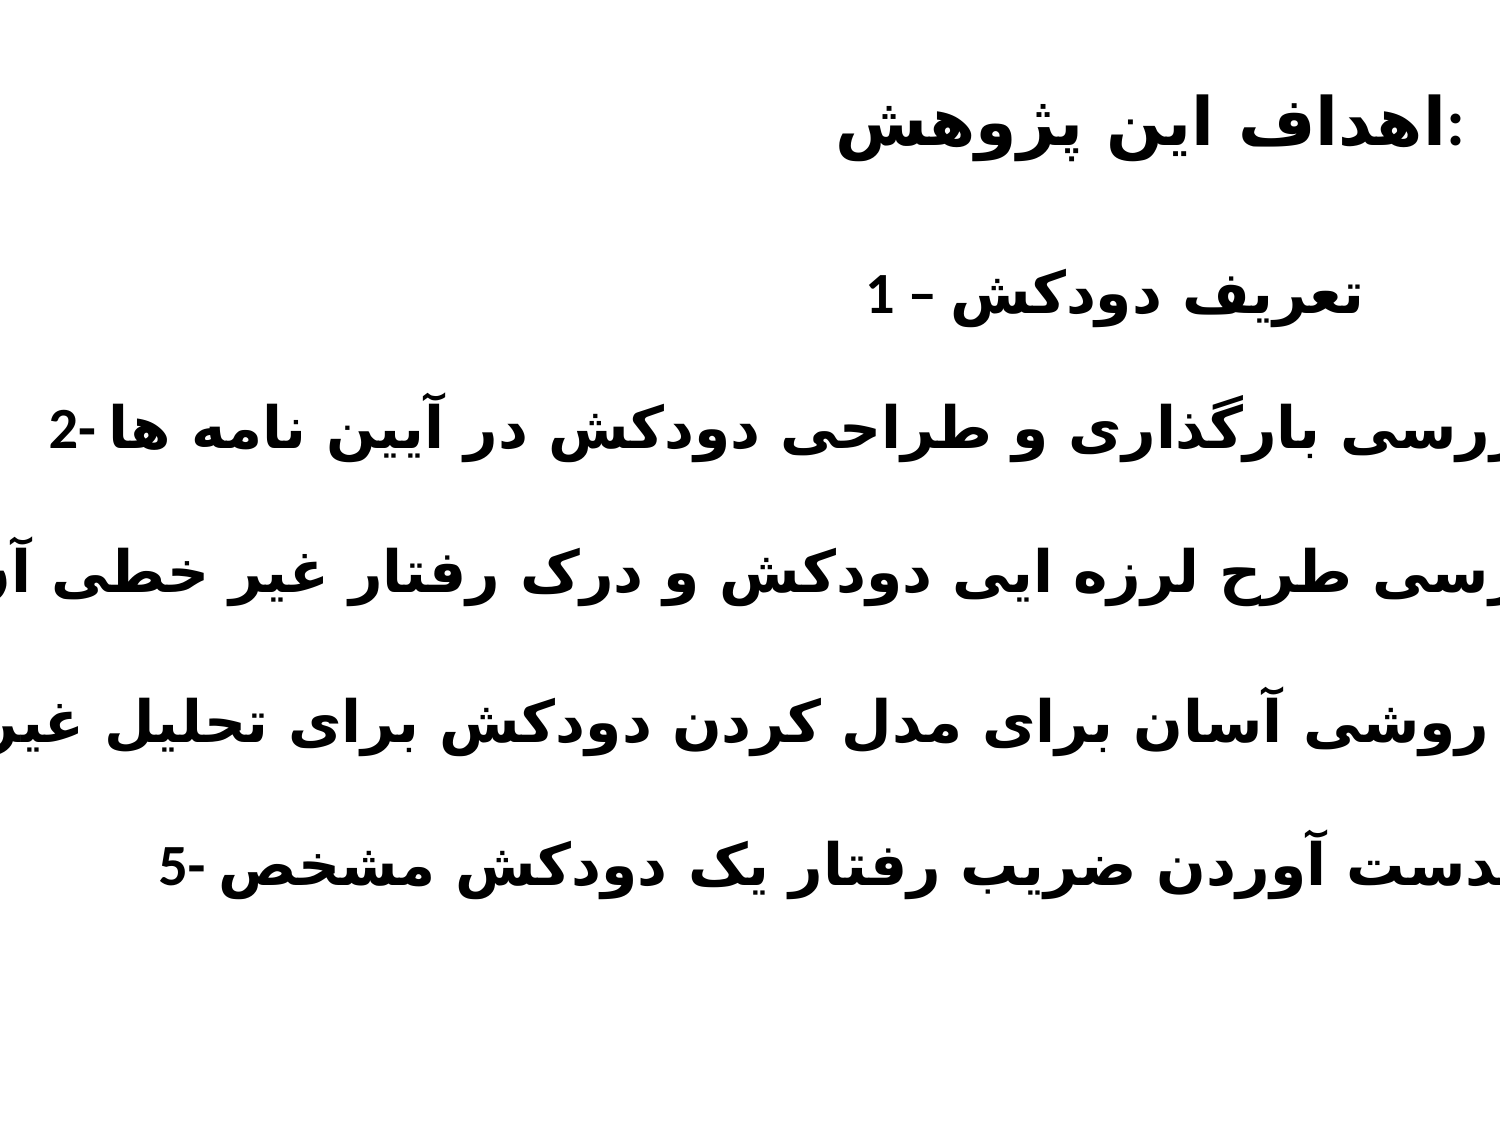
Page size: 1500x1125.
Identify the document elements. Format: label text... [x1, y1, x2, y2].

text_box 2- بررسی بارگذاری و طراحی دودکش در آیین نامه ها [33, 382, 1500, 468]
text_box 1 – تعریف دودکش [850, 248, 1400, 333]
text_box اهداف این پژوهش: [820, 71, 1480, 246]
text_box 3- بررسی طرح لرزه ایی دودکش و درک رفتار غیر خطی آن [0, 526, 1500, 612]
text_box 5- بدست آوردن ضریب رفتار یک دودکش مشخص [143, 820, 1500, 905]
text_box 4- ارائه روشی آسان برای مدل کردن دودکش برای تحلیل غیر خطی [0, 676, 1500, 761]
